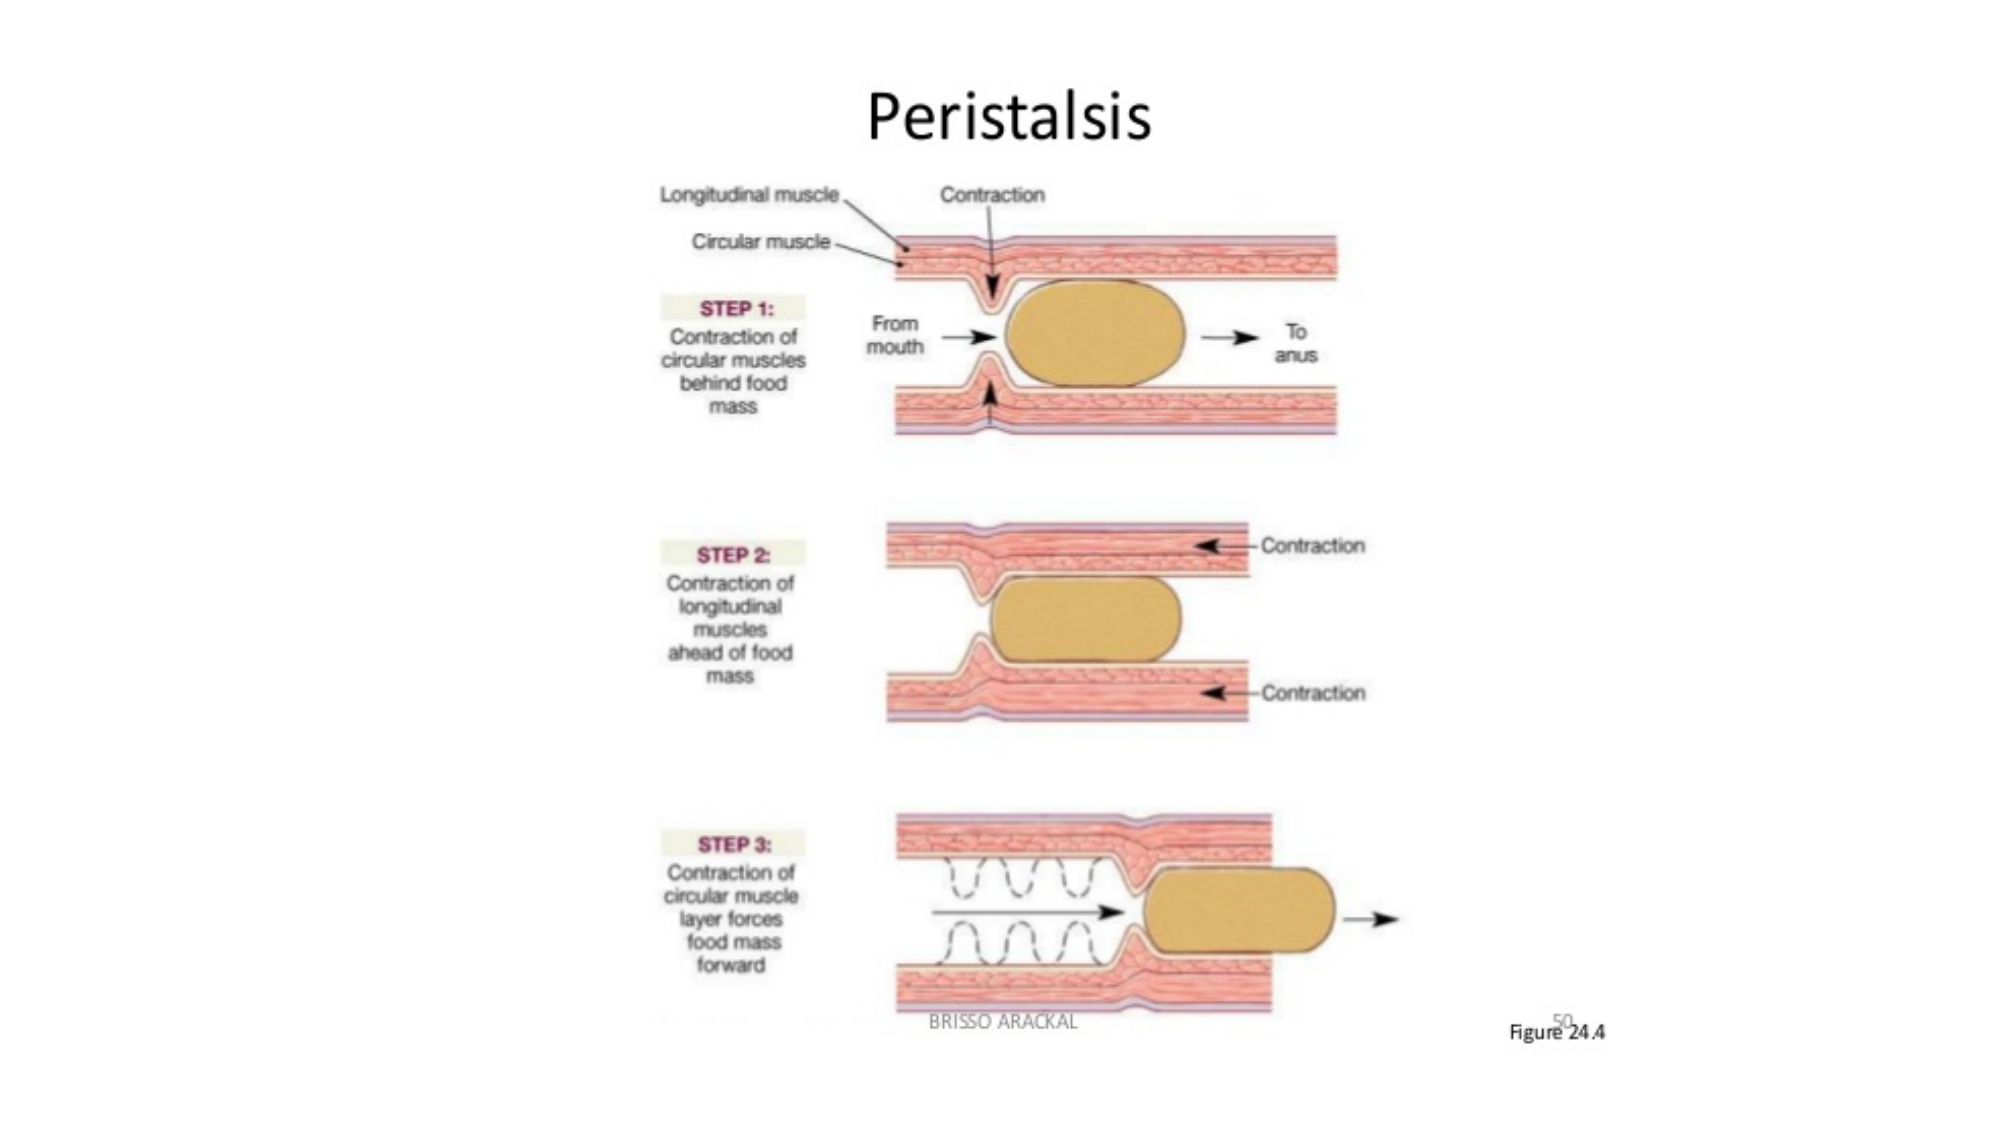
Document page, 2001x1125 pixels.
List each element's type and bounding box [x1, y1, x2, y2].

picture [356, 64, 1652, 1069]
